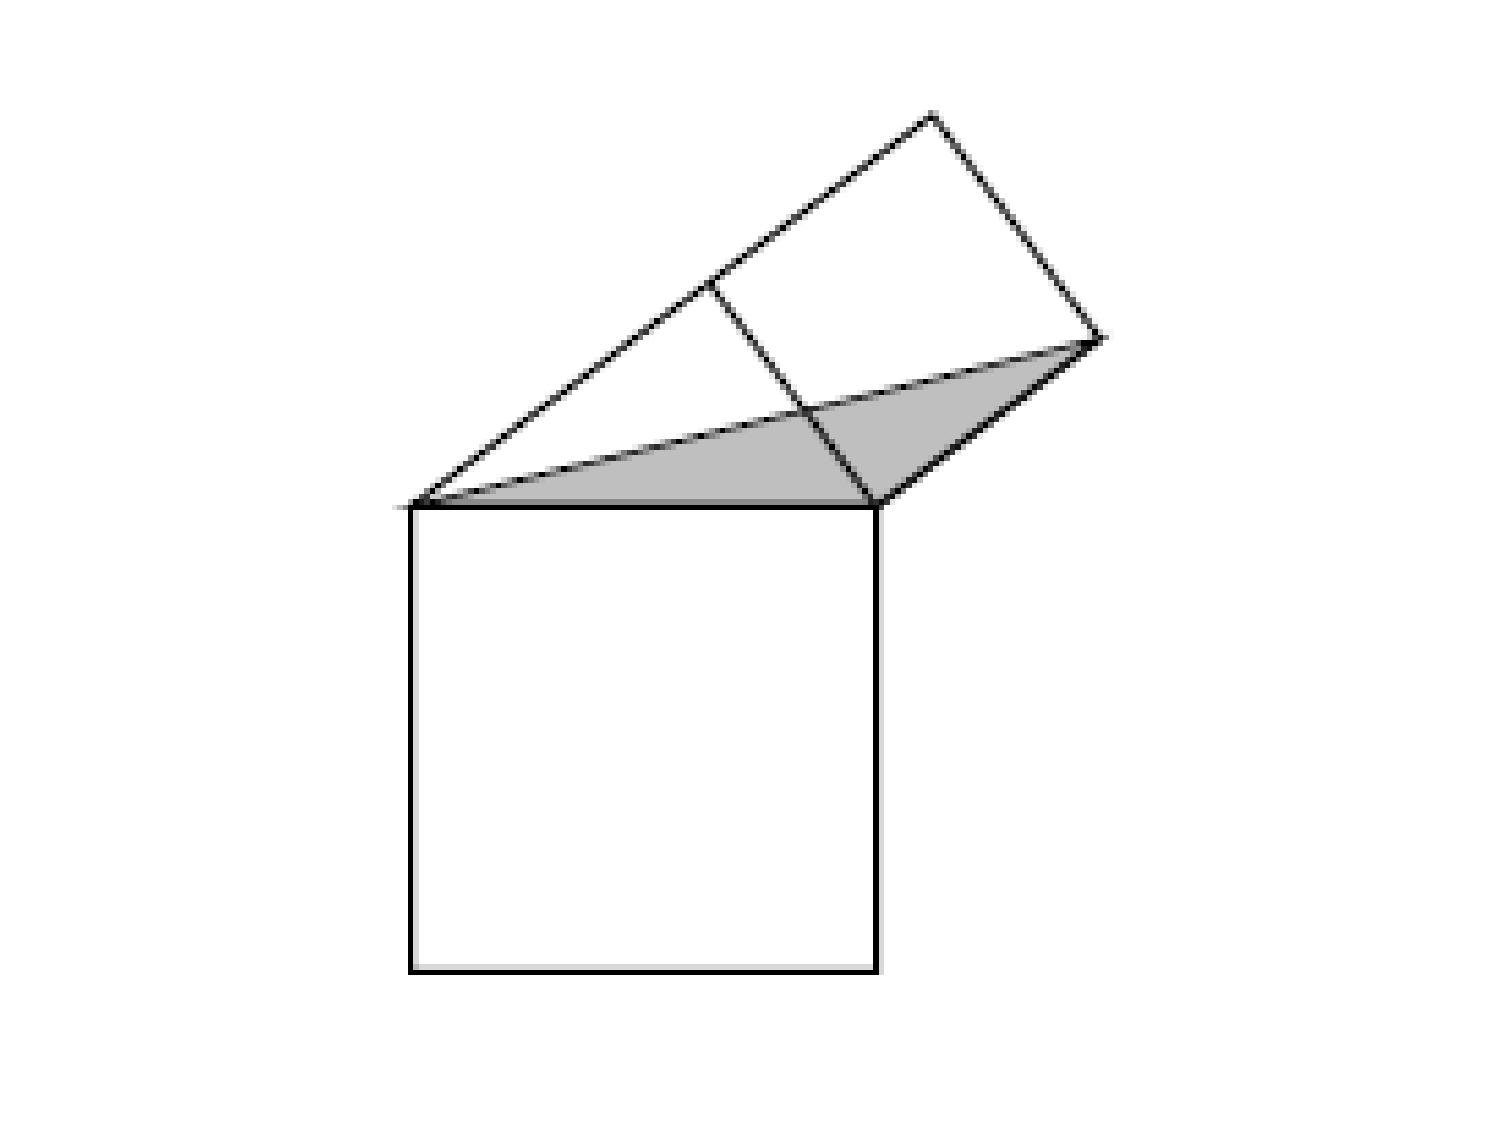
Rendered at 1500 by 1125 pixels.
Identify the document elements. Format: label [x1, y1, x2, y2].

picture [206, 100, 1235, 1025]
